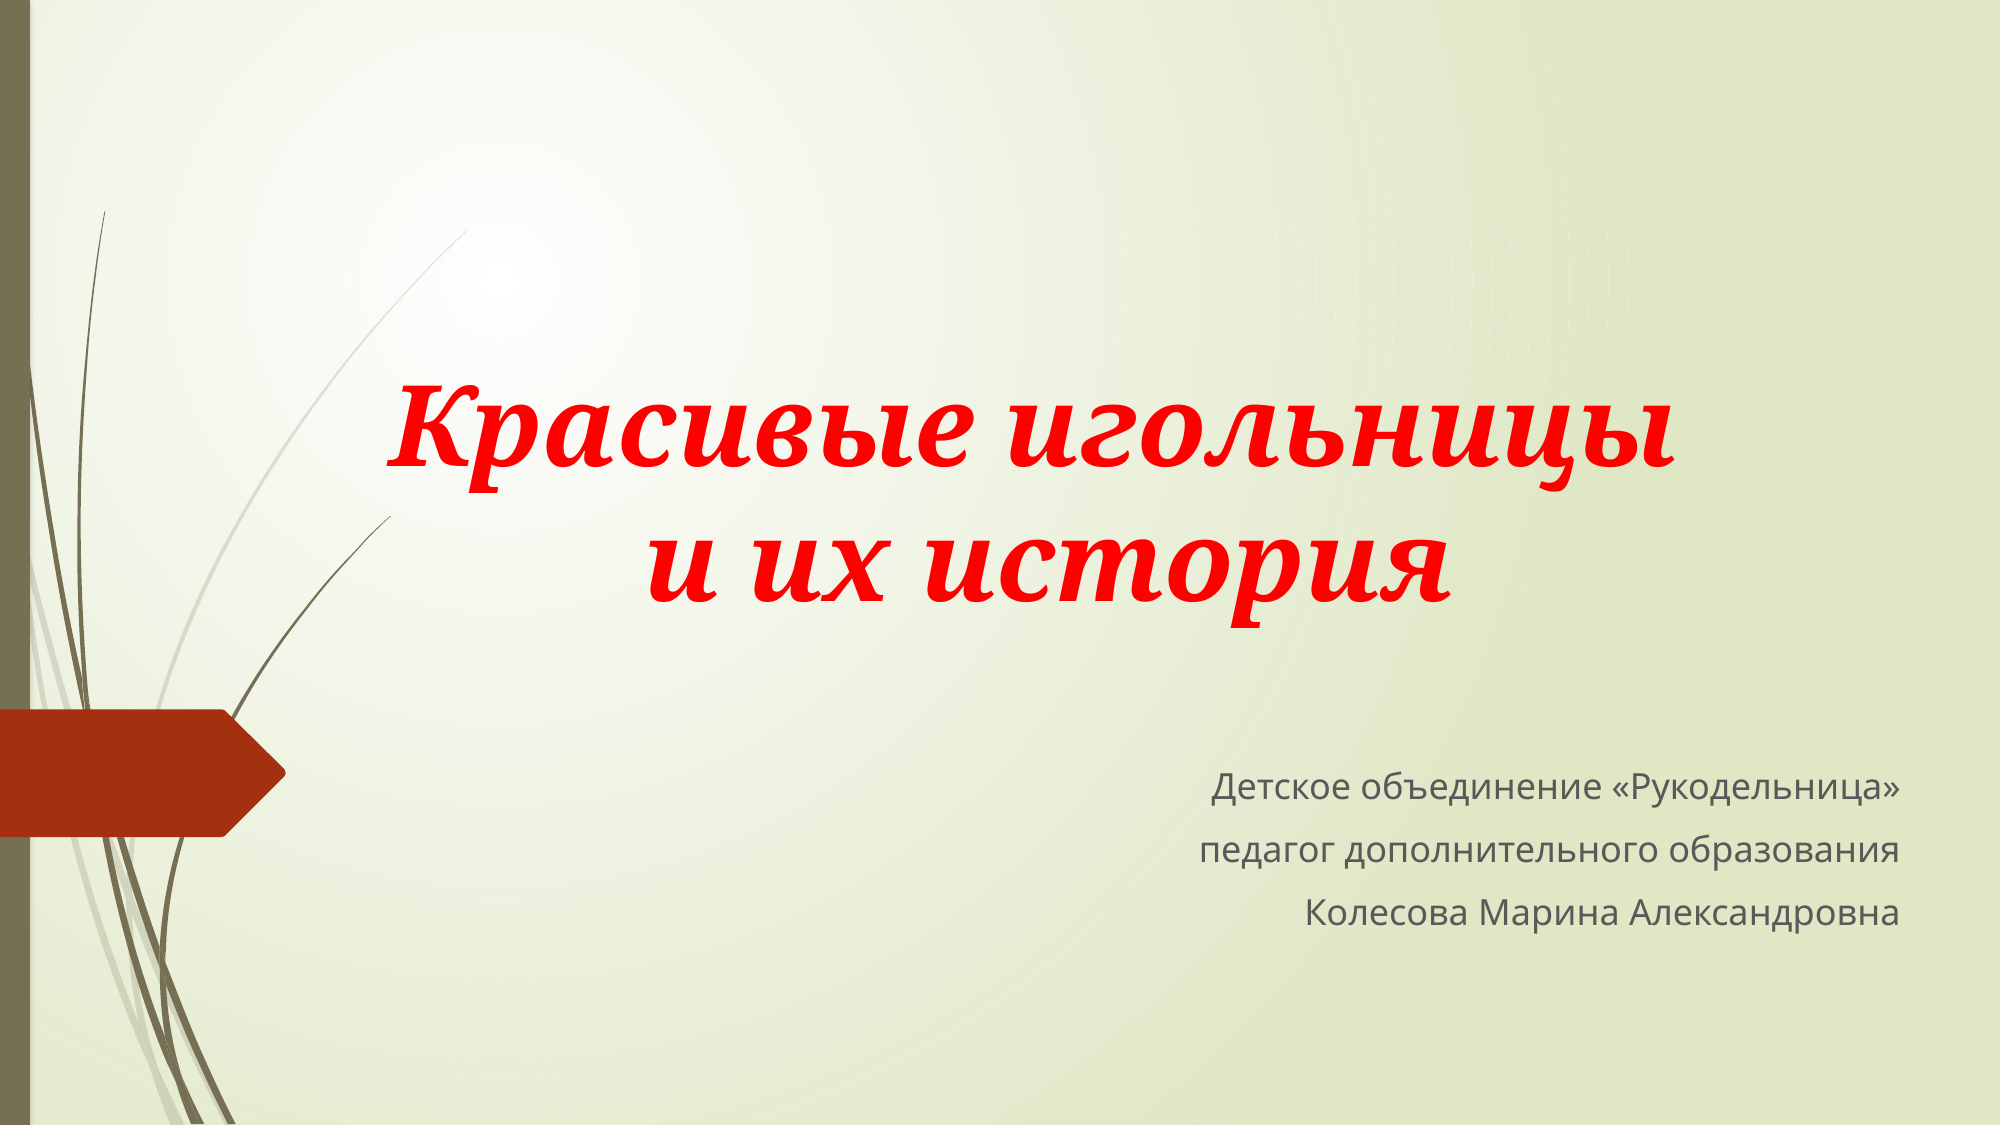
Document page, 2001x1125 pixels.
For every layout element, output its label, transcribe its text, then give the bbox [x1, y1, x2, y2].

subtitle Детское объединение «Рукодельница» педагог дополнительного образования Колесова Марина Александровна [856, 756, 1917, 941]
title Красивые игольницы и их история [316, 305, 1780, 677]
